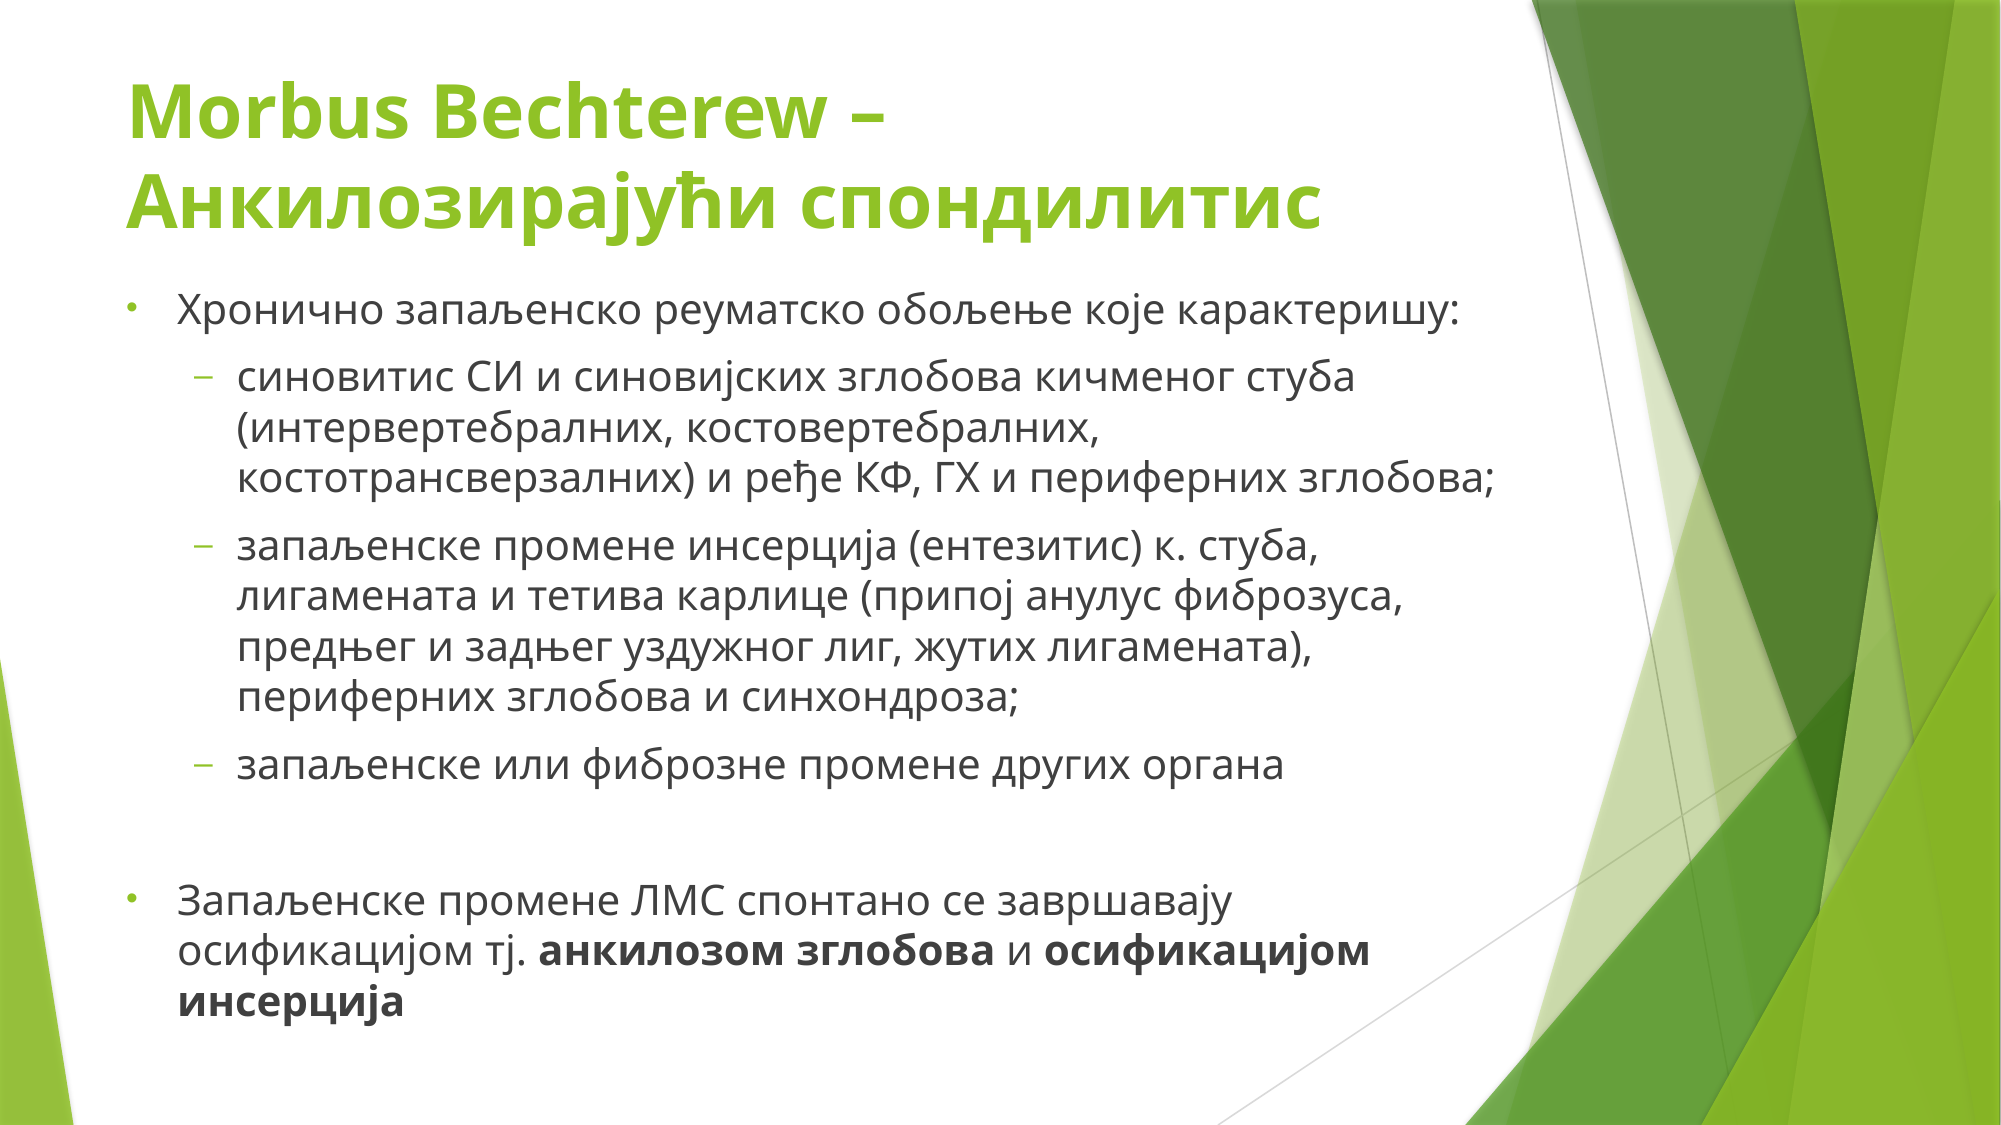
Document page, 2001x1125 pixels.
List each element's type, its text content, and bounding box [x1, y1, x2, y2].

list Хронично запаљенско реуматско обољење које карактеришу: синовитис СИ и синовијских зглобова кичменог стуба (интервертебралних, костовертебралних, костотрансверзалних) и ређе КФ, ГХ и периферних зглобова; запаљенске промене инсерција (ентезитис) к. стуба, лигамената и тетива карлице (припој анулус фиброзуса, предњег и задњег уздужног лиг, жутих лигамената), периферних зглобова и синхондроза; запаљенске или фиброзне промене других органа Запаљенске промене ЛМС спонтано се завршавају осификацијом тј. aнкилозом зглобова и осификацијом инсерција [111, 274, 1522, 1090]
title Morbus Bechterew – Анкилозирајући спондилитис [111, 56, 1522, 273]
